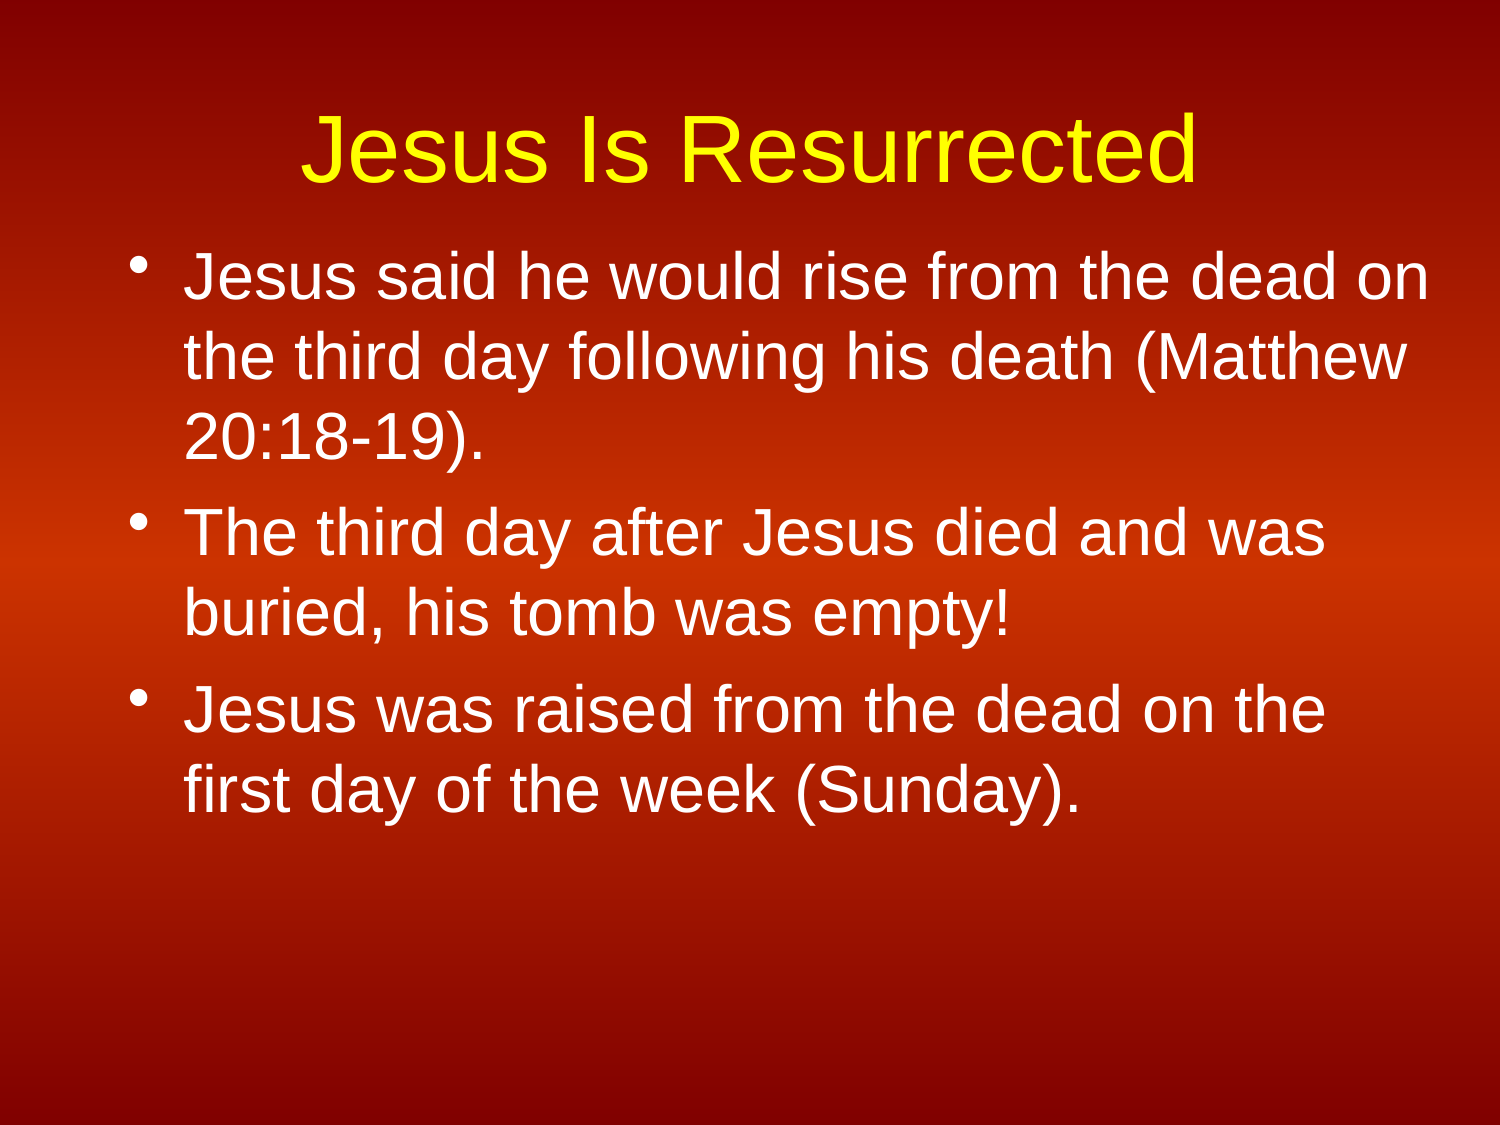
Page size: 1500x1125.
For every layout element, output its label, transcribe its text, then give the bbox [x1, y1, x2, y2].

list Jesus said he would rise from the dead on the third day following his death (Matthew 20:18-19). The third day after Jesus died and was buried, his tomb was empty! Jesus was raised from the dead on the first day of the week (Sunday). [112, 224, 1463, 1125]
title Jesus Is Resurrected [37, 50, 1463, 238]
